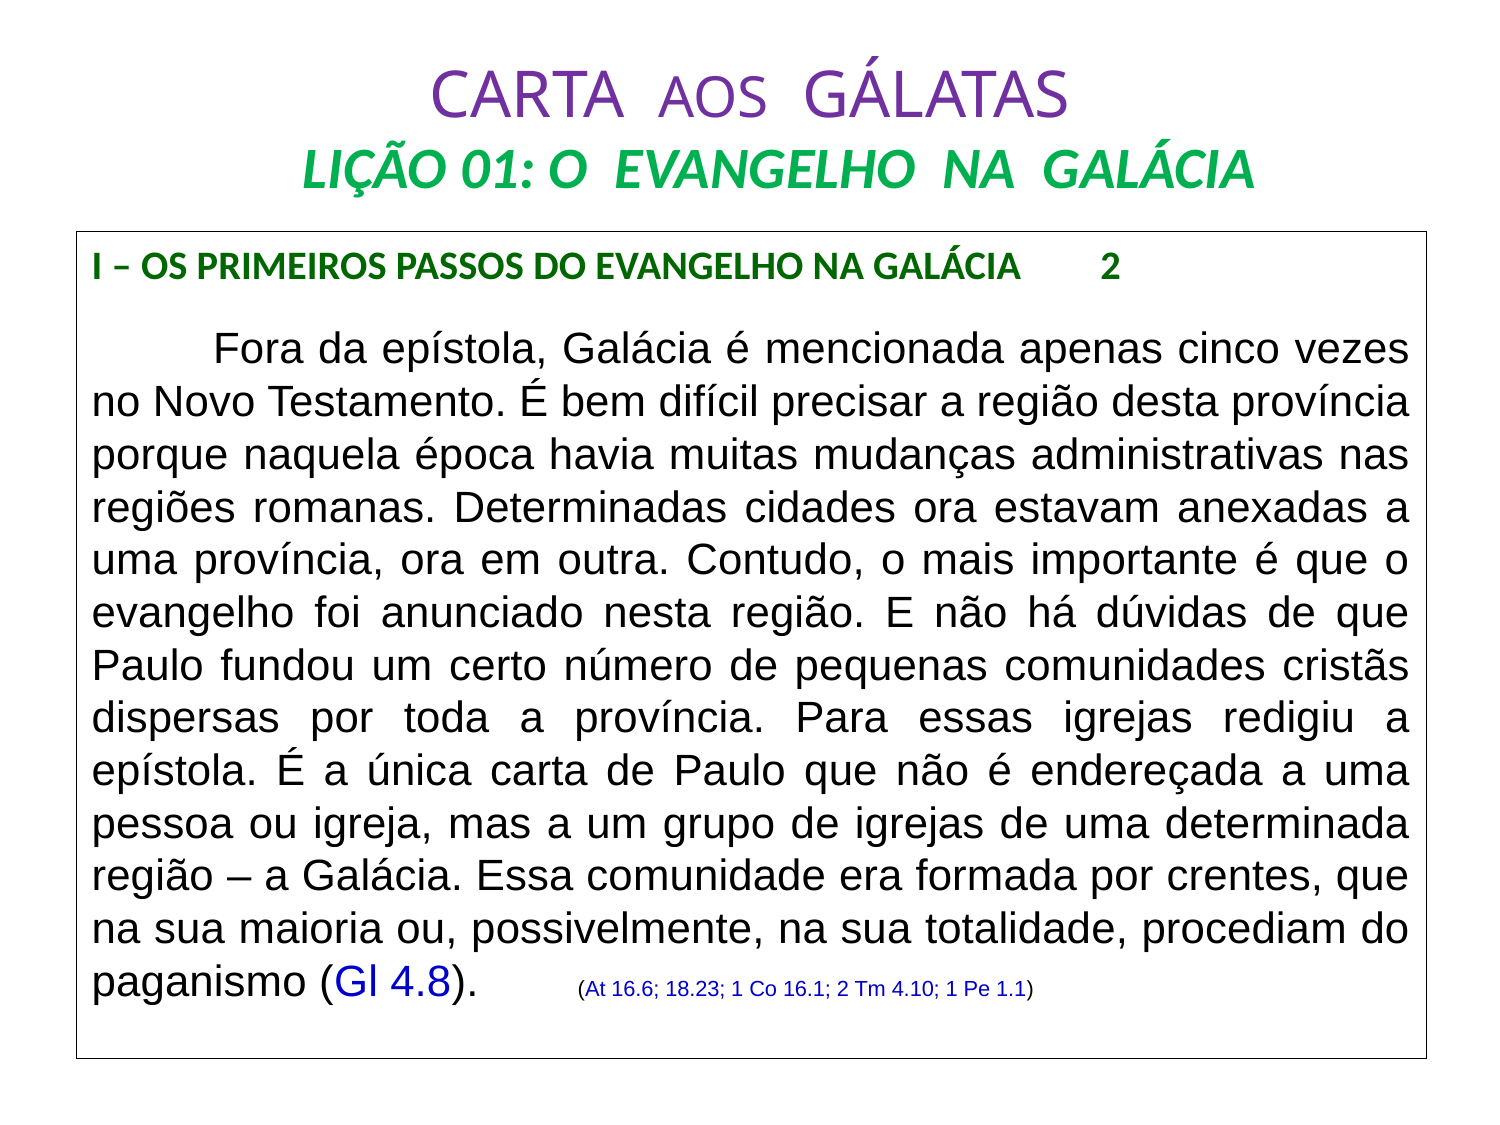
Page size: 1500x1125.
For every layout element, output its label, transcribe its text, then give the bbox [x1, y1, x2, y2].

list I – OS PRIMEIROS PASSOS DO EVANGELHO NA GALÁCIA 2 Fora da epístola, Galácia é mencionada apenas cinco vezes no Novo Testamento. É bem difícil precisar a região desta província porque naquela época havia muitas mudanças administrativas nas regiões romanas. Determinadas cidades ora estavam anexadas a uma província, ora em outra. Contudo, o mais importante é que o evangelho foi anunciado nesta região. E não há dúvidas de que Paulo fundou um certo número de pequenas comunidades cristãs dispersas por toda a província. Para essas igrejas redigiu a epístola. É a única carta de Paulo que não é endereçada a uma pessoa ou igreja, mas a um grupo de igrejas de uma determinada região – a Galácia. Essa comunidade era formada por crentes, que na sua maioria ou, possivelmente, na sua totalidade, procediam do paganismo (Gl 4.8). (At 16.6; 18.23; 1 Co 16.1; 2 Tm 4.10; 1 Pe 1.1) [76, 231, 1427, 1059]
title CARTA AOS GÁLATAS LIÇÃO 01: O EVANGELHO NA GALÁCIA [75, 45, 1425, 209]
